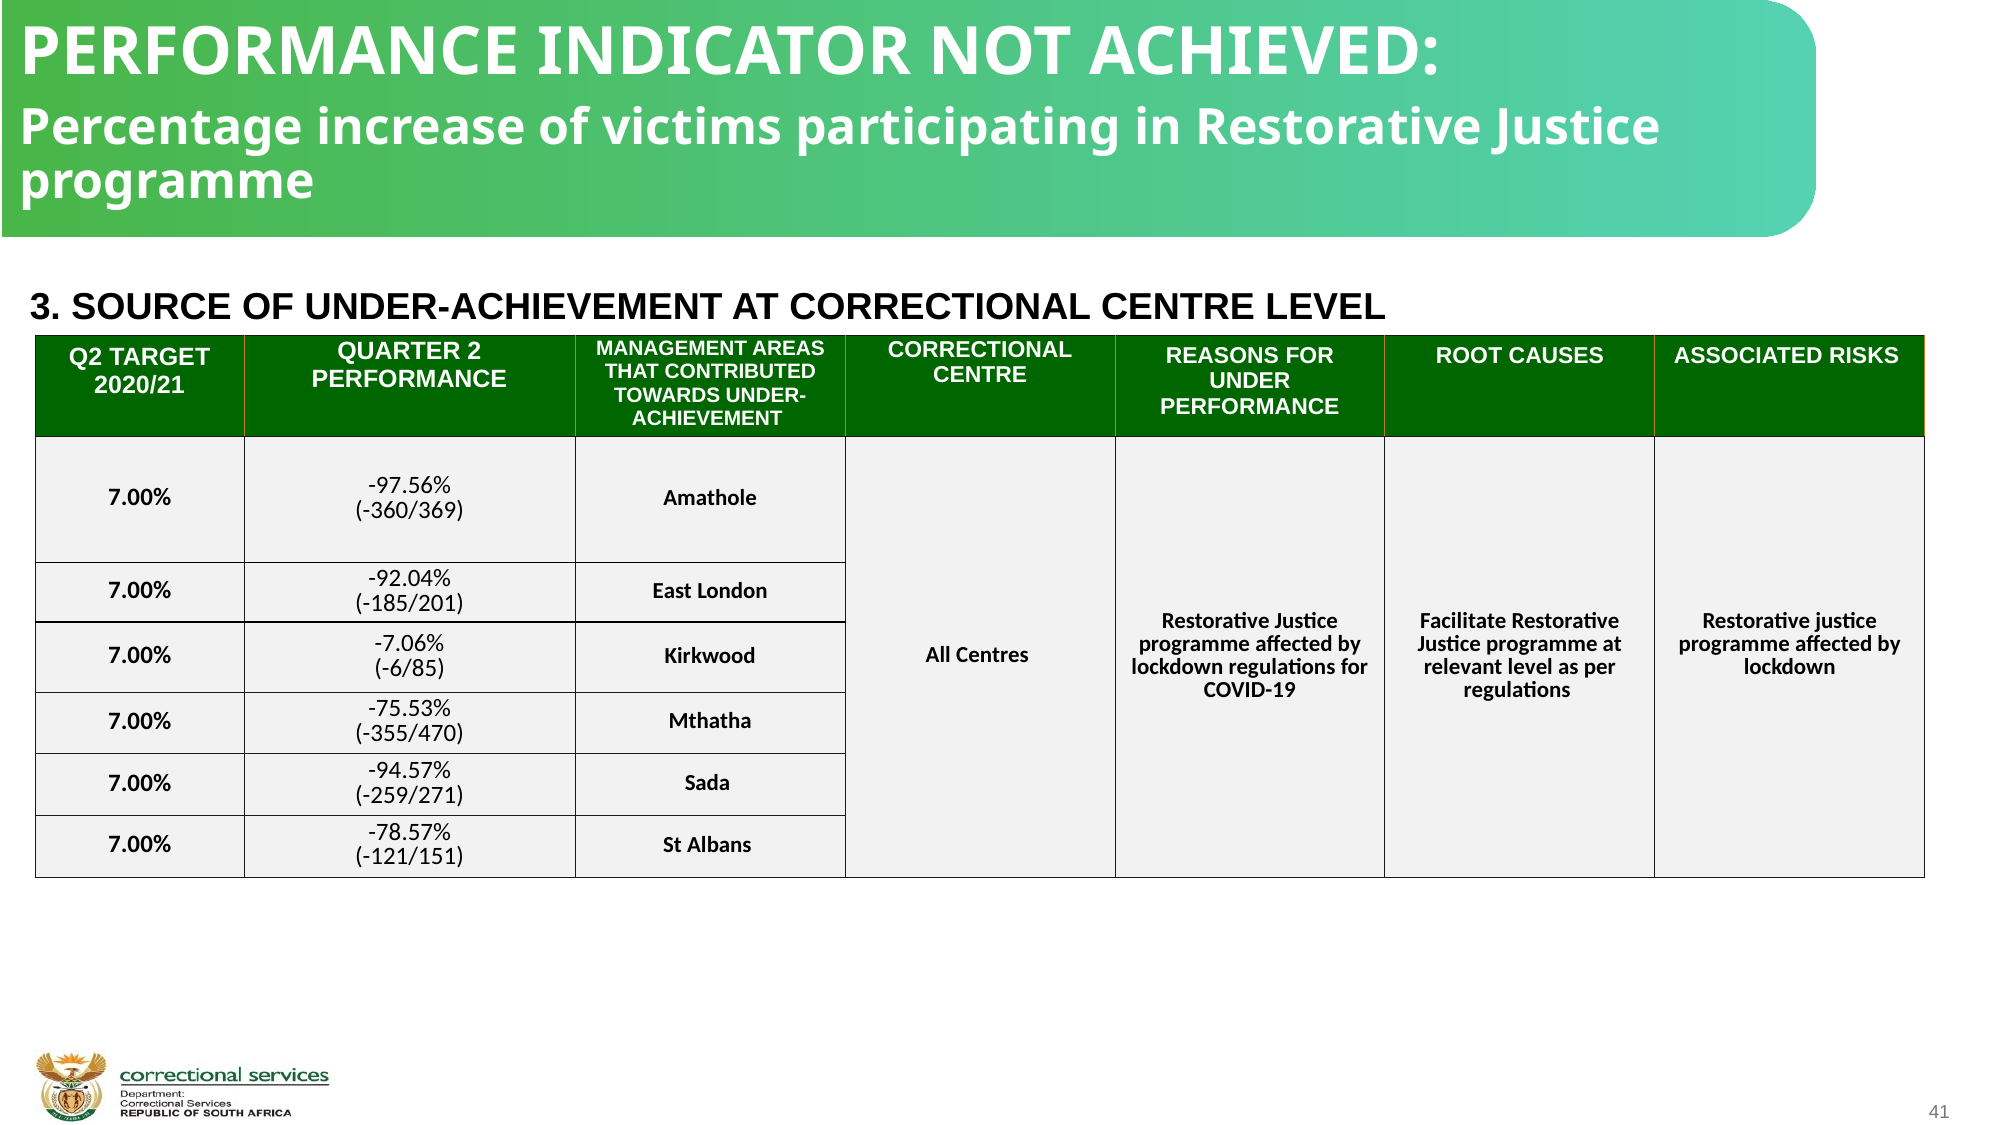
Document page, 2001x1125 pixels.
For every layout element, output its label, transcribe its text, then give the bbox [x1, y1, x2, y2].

table_header REASONS FOR UNDER PERFORMANCE [1116, 336, 1384, 436]
table_header ASSOCIATED RISKS [1655, 336, 1924, 436]
table_cell Amathole [576, 437, 845, 562]
table_cell Facilitate Restorative Justice programme at relevant level as per regulations [1385, 437, 1654, 877]
table_cell -94.57% (-259/271) [245, 754, 575, 815]
table_cell -78.57% (-121/151) [245, 816, 575, 877]
table_header MANAGEMENT AREAS THAT CONTRIBUTED TOWARDS UNDER-ACHIEVEMENT [576, 336, 845, 436]
table_cell -75.53% (-355/470) [245, 693, 575, 753]
table_header ROOT CAUSES [1385, 336, 1654, 436]
table_cell Restorative Justice programme affected by lockdown regulations for COVID-19 [1116, 437, 1384, 877]
table_cell 7.00% [36, 623, 244, 692]
table_header CORRECTIONAL CENTRE [846, 336, 1115, 436]
table_cell Mthatha [576, 693, 845, 753]
table_cell 7.00% [36, 754, 244, 815]
table_cell Sada [576, 754, 845, 815]
table_cell St Albans [576, 816, 845, 877]
table_cell All Centres [846, 437, 1115, 877]
table_cell -97.56% (-360/369) [245, 437, 575, 562]
picture [33, 1049, 332, 1123]
table_cell -7.06% (-6/85) [245, 623, 575, 692]
table_header QUARTER 2 PERFORMANCE [245, 336, 575, 436]
table_cell Restorative justice programme affected by lockdown [1655, 437, 1924, 877]
table_cell 7.00% [36, 437, 244, 562]
text_box 3. SOURCE OF UNDER-ACHIEVEMENT AT CORRECTIONAL CENTRE LEVEL [0, 274, 1463, 335]
table_header Q2 TARGET 2020/21 [36, 336, 244, 436]
table_cell East London [576, 563, 845, 621]
table_cell Kirkwood [576, 623, 845, 692]
text_box [2, 0, 1816, 237]
table_cell 7.00% [36, 816, 244, 877]
table_cell -92.04% (-185/201) [245, 563, 575, 621]
table_cell 7.00% [36, 563, 244, 621]
text_box PERFORMANCE INDICATOR NOT ACHIEVED: Percentage increase of victims participating in Restorative Justice programme [4, 9, 1803, 96]
table_cell 7.00% [36, 693, 244, 753]
